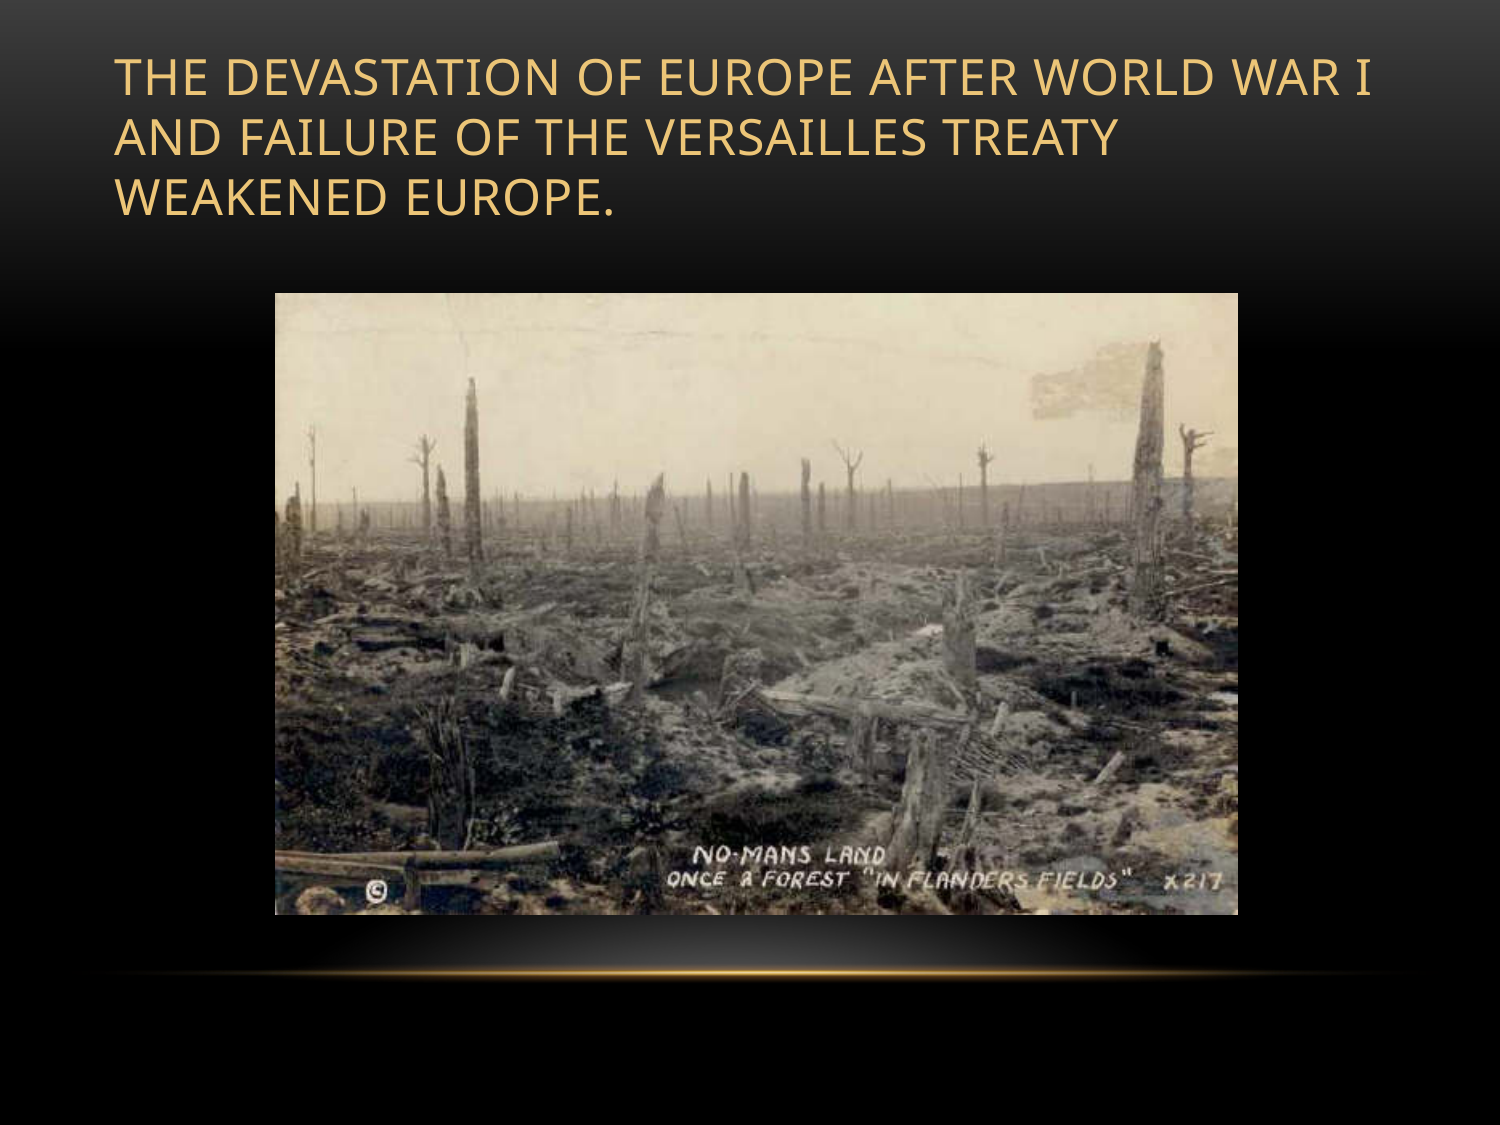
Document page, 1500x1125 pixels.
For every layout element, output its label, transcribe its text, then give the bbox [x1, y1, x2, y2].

title The Devastation of Europe after World War I and failure of the Versailles Treaty weakened Europe. [99, 0, 1400, 233]
picture [0, 0, 1500, 1125]
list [274, 293, 1238, 915]
